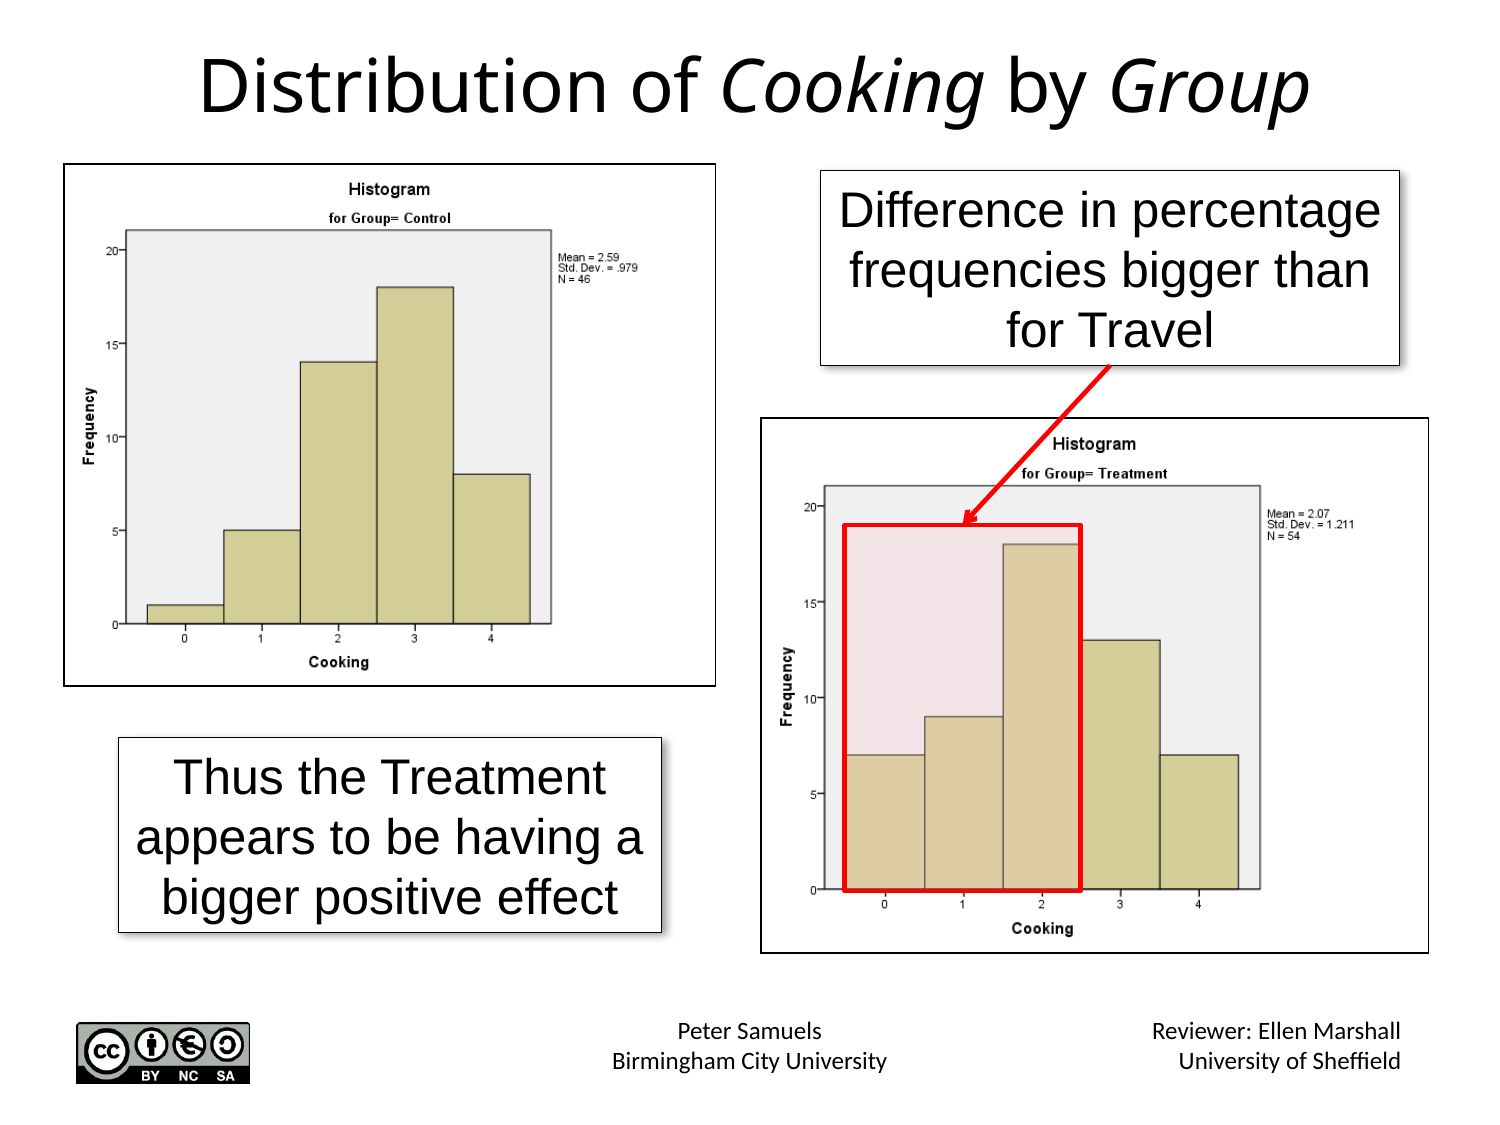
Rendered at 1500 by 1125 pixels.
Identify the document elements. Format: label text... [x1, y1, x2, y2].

picture [76, 1022, 251, 1084]
picture [64, 164, 715, 686]
title Distribution of Cooking by Group [63, 30, 1447, 135]
text_box Peter Samuels Birmingham City University [549, 1007, 951, 1083]
picture [761, 418, 1429, 953]
text_box Difference in percentage frequencies bigger than for Travel [820, 170, 1400, 366]
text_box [962, 367, 1111, 525]
text_box Reviewer: Ellen Marshall University of Sheffield [1038, 1007, 1417, 1083]
text_box Thus the Treatment appears to be having a bigger positive effect [118, 737, 662, 933]
